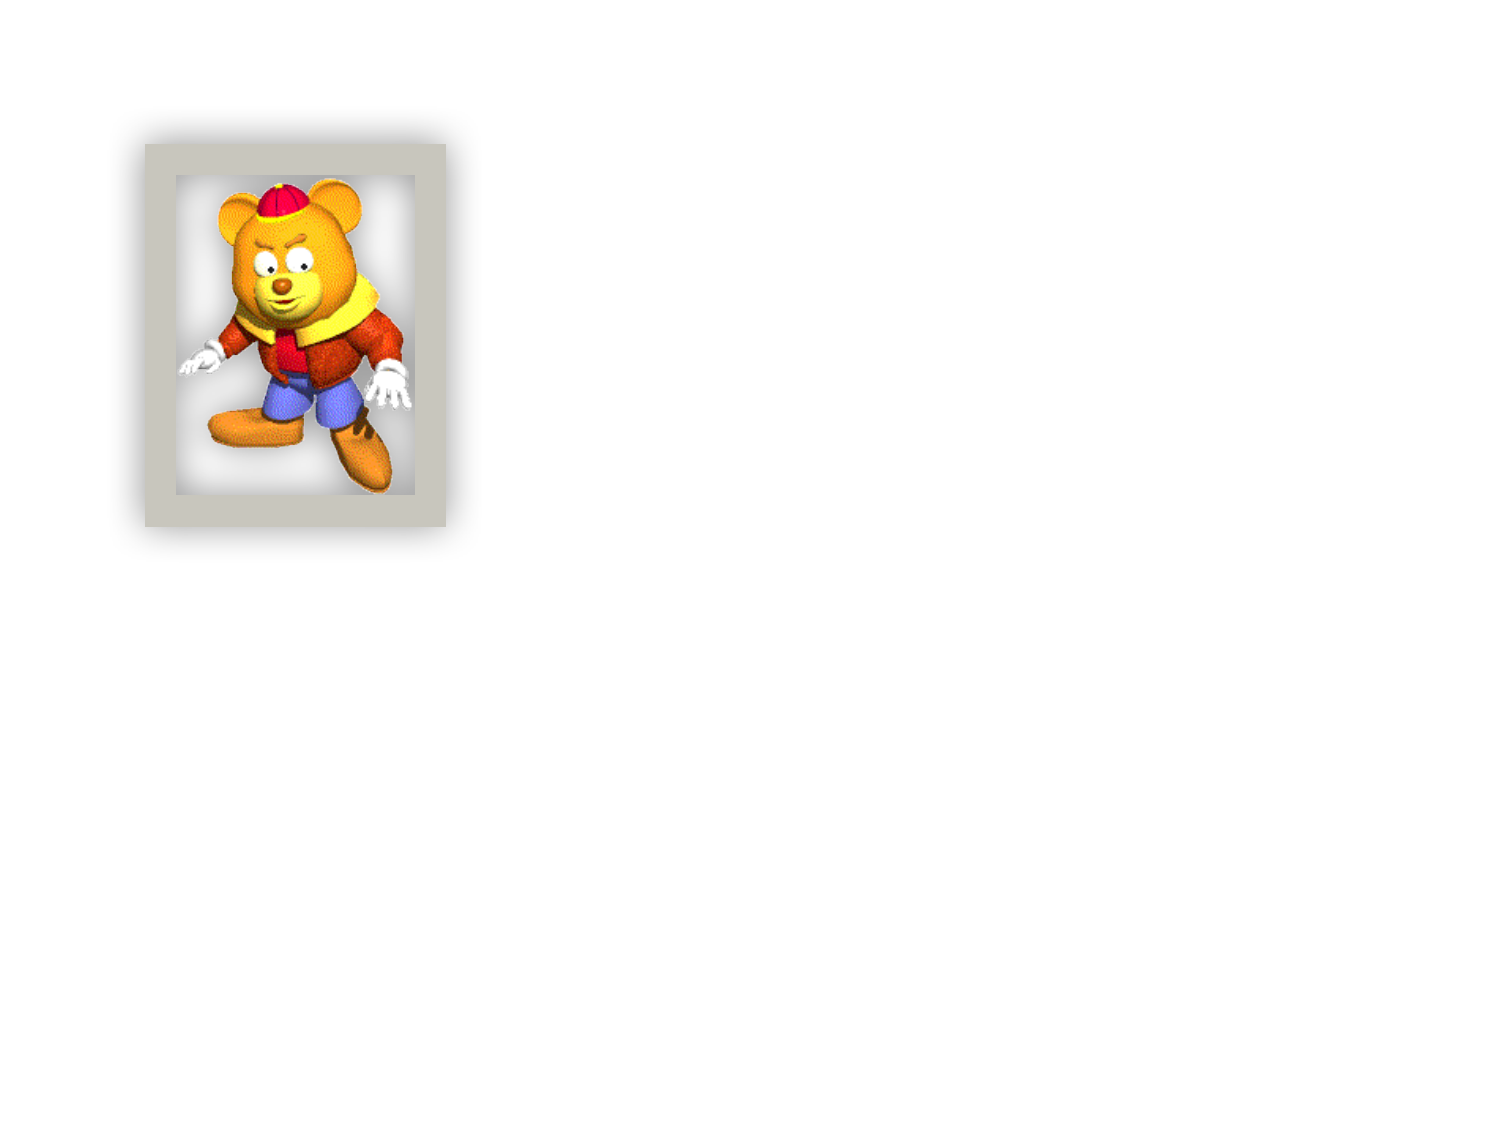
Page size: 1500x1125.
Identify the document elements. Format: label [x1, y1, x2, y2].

picture [175, 174, 415, 496]
